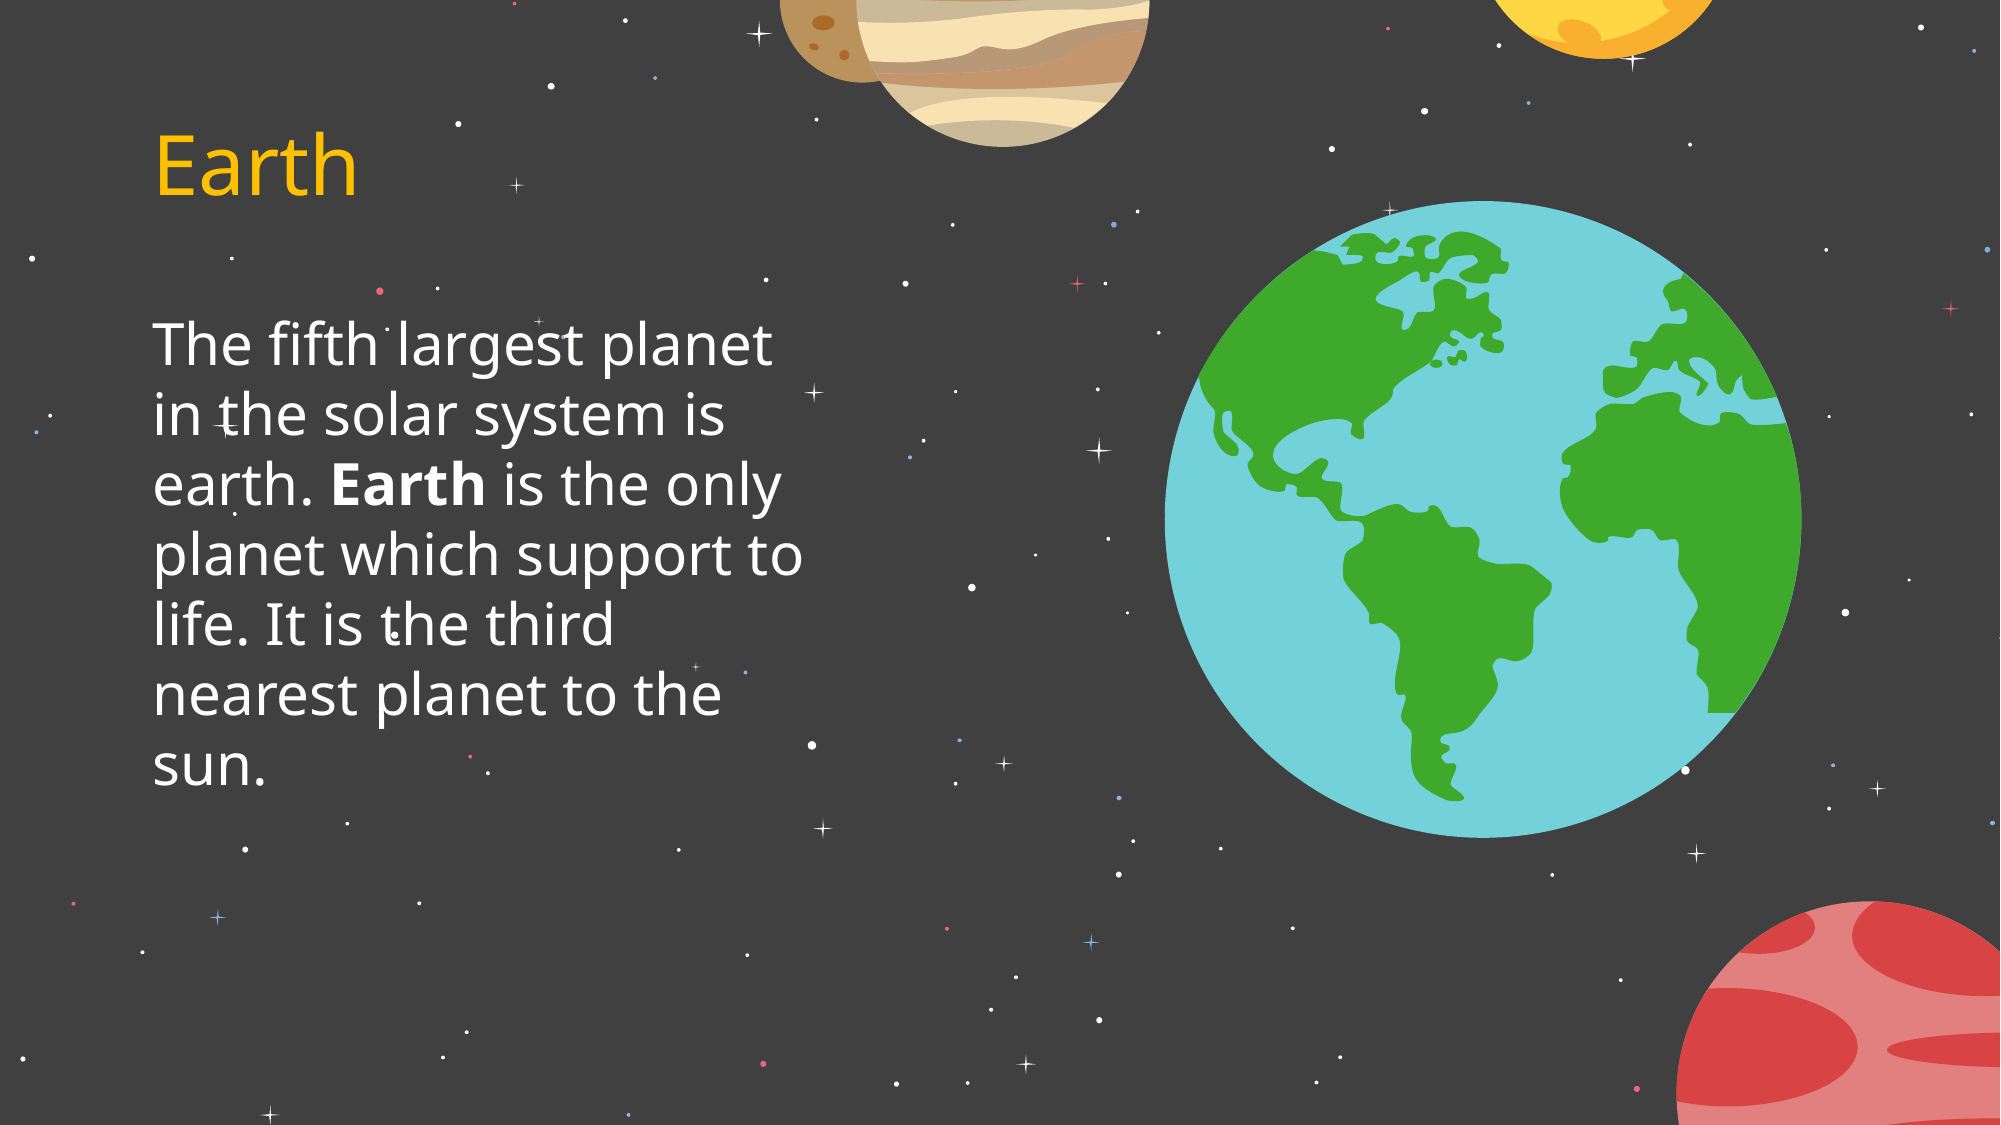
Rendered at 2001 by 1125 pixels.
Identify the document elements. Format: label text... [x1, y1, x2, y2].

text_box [855, 0, 1150, 147]
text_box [1676, 901, 2000, 1125]
title Earth [137, 59, 1863, 278]
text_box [1166, 199, 1800, 838]
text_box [779, 0, 855, 83]
list The fifth largest planet in the solar system is earth. Earth is the only planet which support to life. It is the third nearest planet to the sun. [137, 299, 840, 686]
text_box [1473, 0, 1734, 59]
